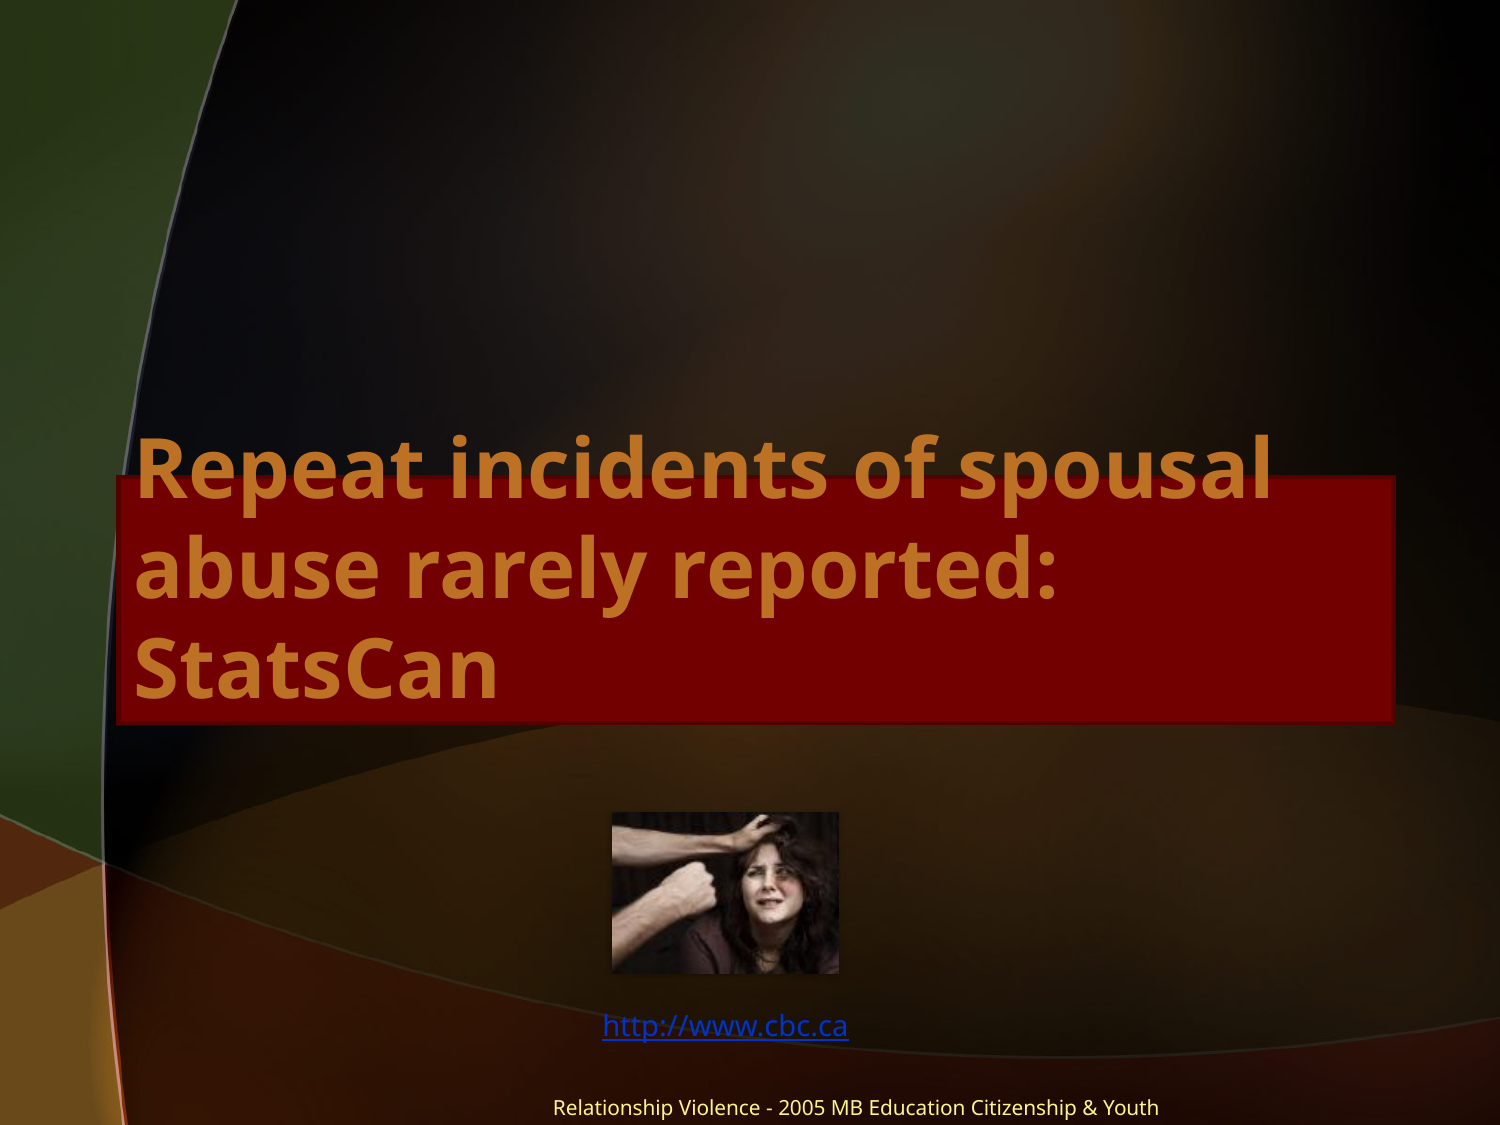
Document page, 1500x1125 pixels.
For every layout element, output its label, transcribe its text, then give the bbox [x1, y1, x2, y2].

text_box http://www.cbc.ca [587, 999, 887, 1055]
list Repeat incidents of spousal abuse rarely reported: StatsCan [116, 475, 1396, 725]
picture [0, 0, 1500, 1125]
footer Relationship Violence - 2005 MB Education Citizenship & Youth [512, 1087, 1201, 1125]
